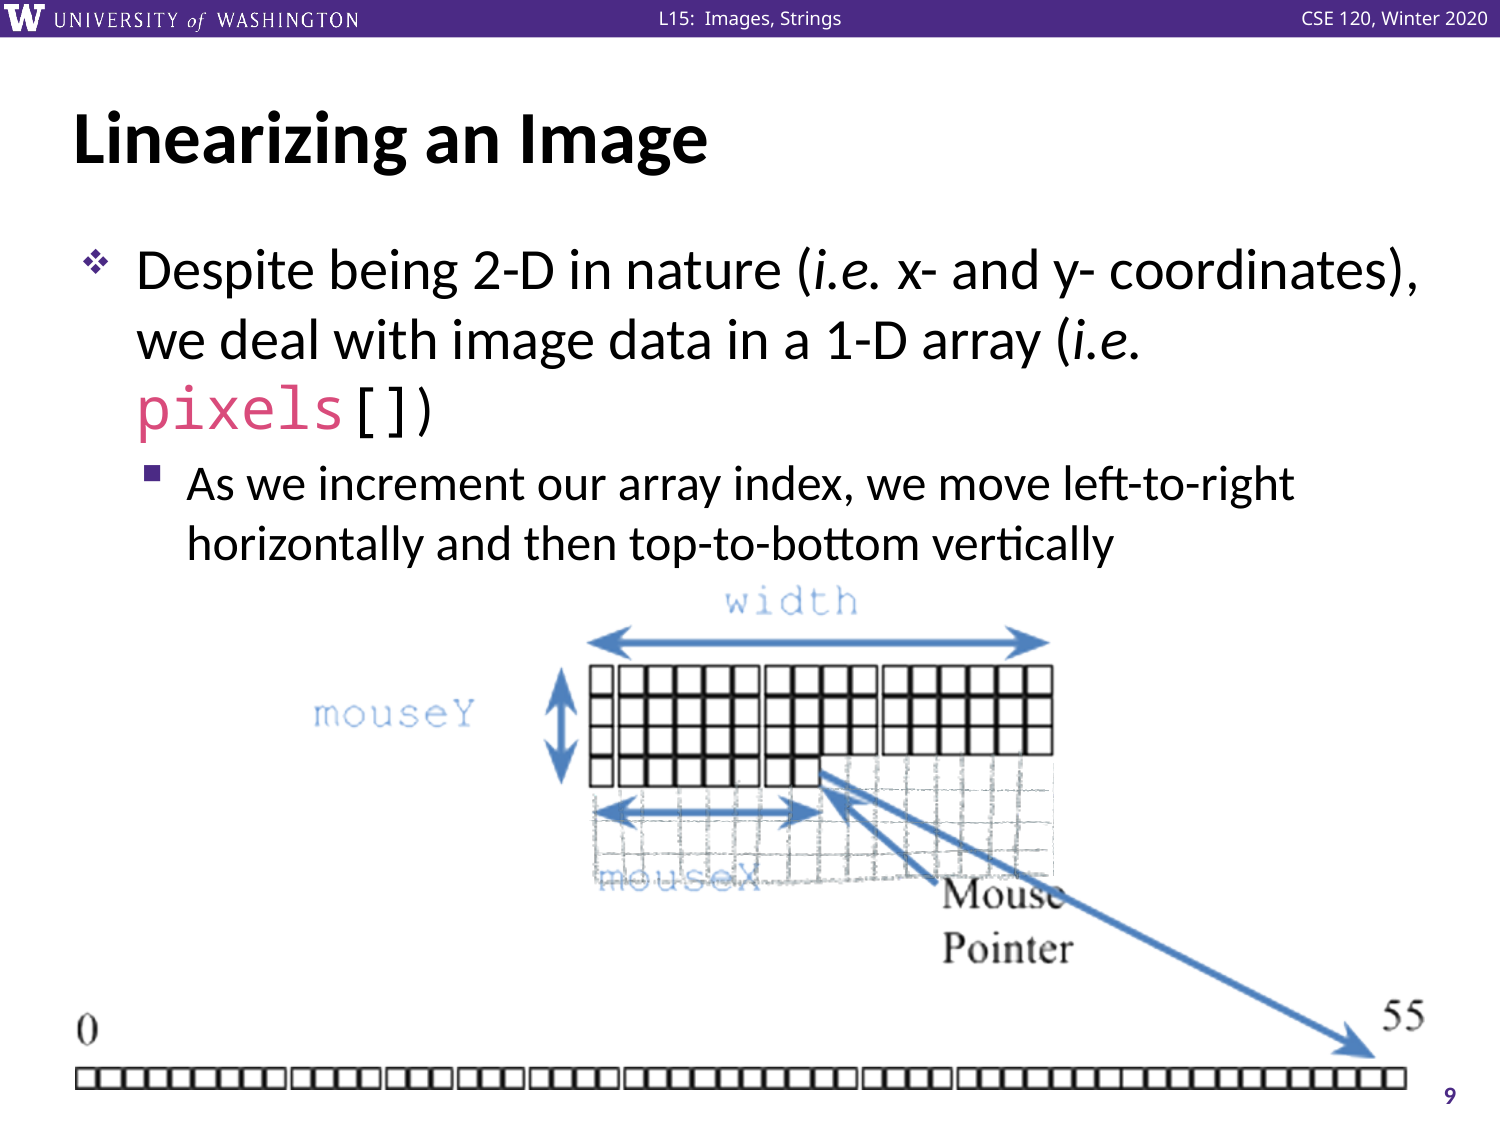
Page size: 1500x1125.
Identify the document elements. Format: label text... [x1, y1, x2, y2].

slide_number 9 [1400, 1065, 1500, 1125]
picture [4, 4, 358, 32]
list Despite being 2-D in nature (i.e. x- and y- coordinates), we deal with image data in a 1-D array (i.e. pixels[]) As we increment our array index, we move left-to-right horizontally and then top-to-bottom vertically [64, 223, 1438, 1040]
picture [74, 584, 1426, 1091]
title Linearizing an Image [58, 71, 1438, 197]
